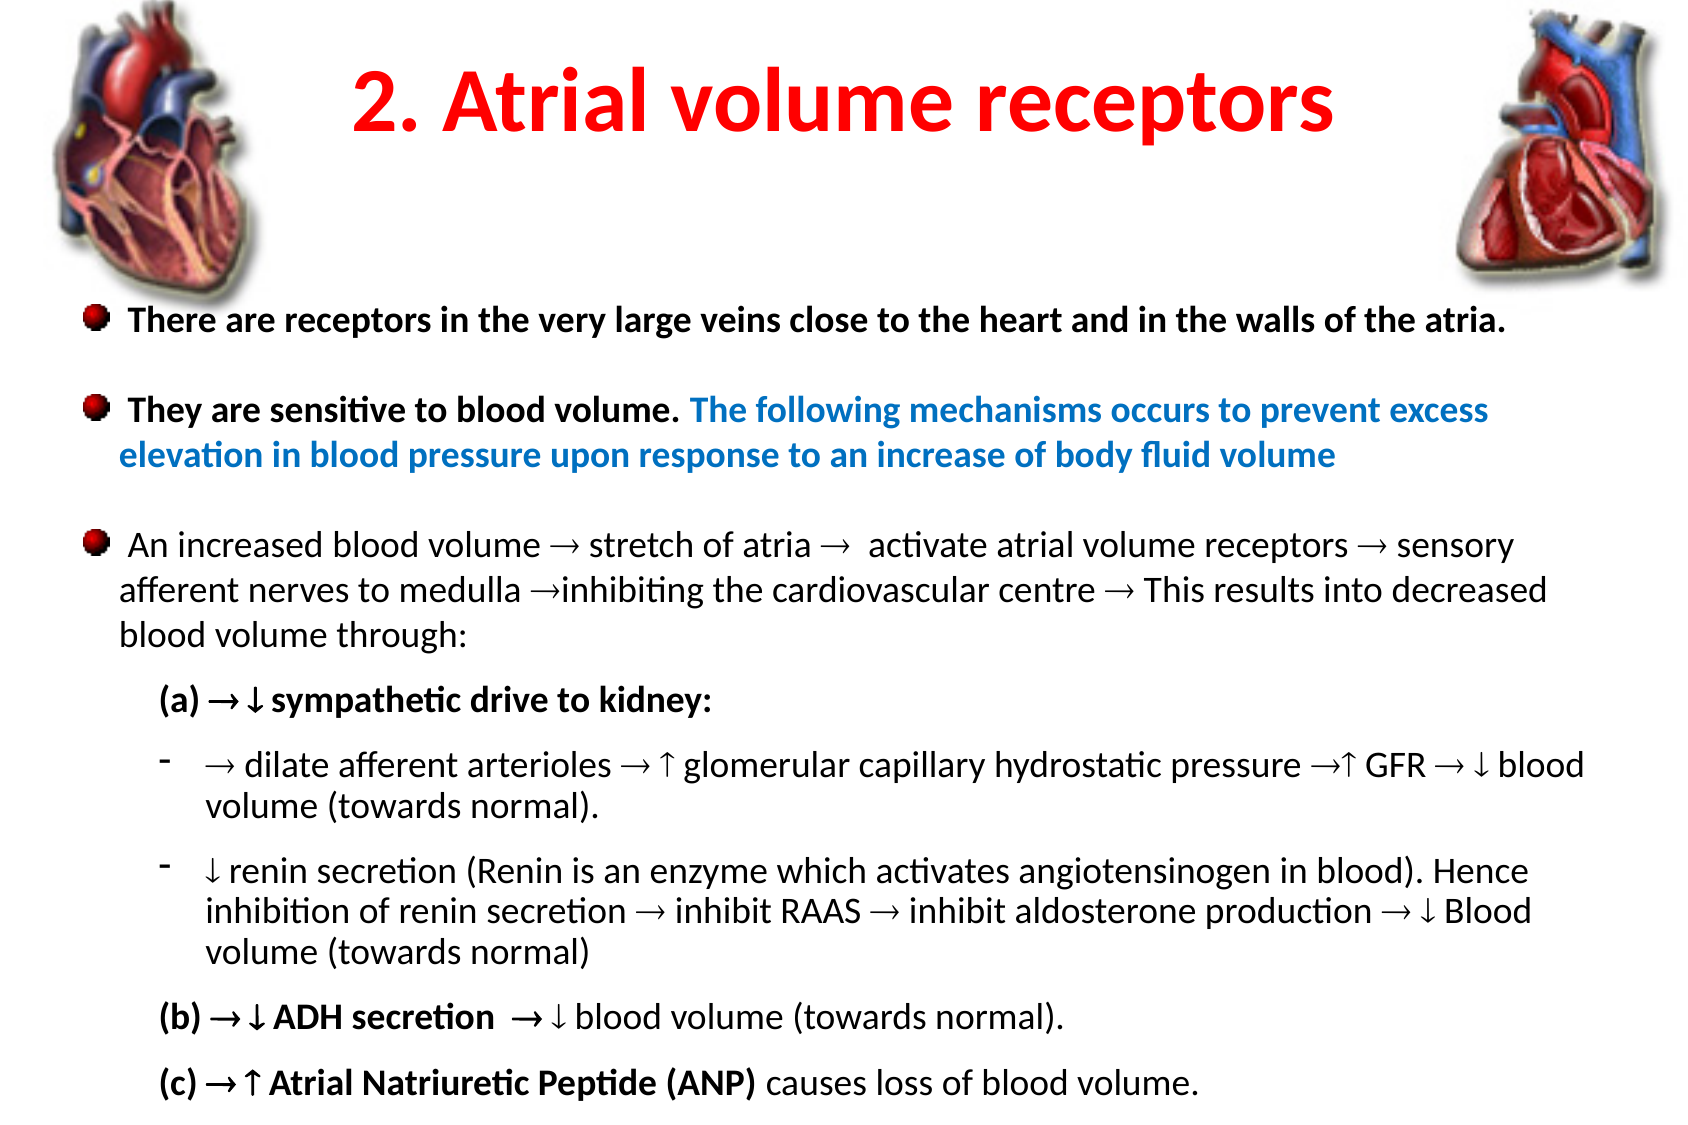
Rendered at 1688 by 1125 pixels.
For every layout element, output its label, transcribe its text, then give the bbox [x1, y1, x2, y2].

text_box 2. Atrial volume receptors [118, 87, 1569, 213]
picture [0, 0, 1688, 1125]
text_box There are receptors in the very large veins close to the heart and in the walls of the atria. They are sensitive to blood volume. The following mechanisms occurs to prevent excess elevation in blood pressure upon response to an increase of body fluid volume An increased blood volume  stretch of atria  activate atrial volume receptors  sensory afferent nerves to medulla inhibiting the cardiovascular centre  This results into decreased blood volume through: (a)   sympathetic drive to kidney:  dilate afferent arterioles   glomerular capillary hydrostatic pressure  GFR   blood volume (towards normal).  renin secretion (Renin is an enzyme which activates angiotensinogen in blood). Hence inhibition of renin secretion  inhibit RAAS  inhibit aldosterone production   Blood volume (towards normal) (b)   ADH secretion   blood volume (towards normal). (c)   Atrial Natriuretic Peptide (ANP) causes loss of blood volume. [68, 287, 1619, 1111]
